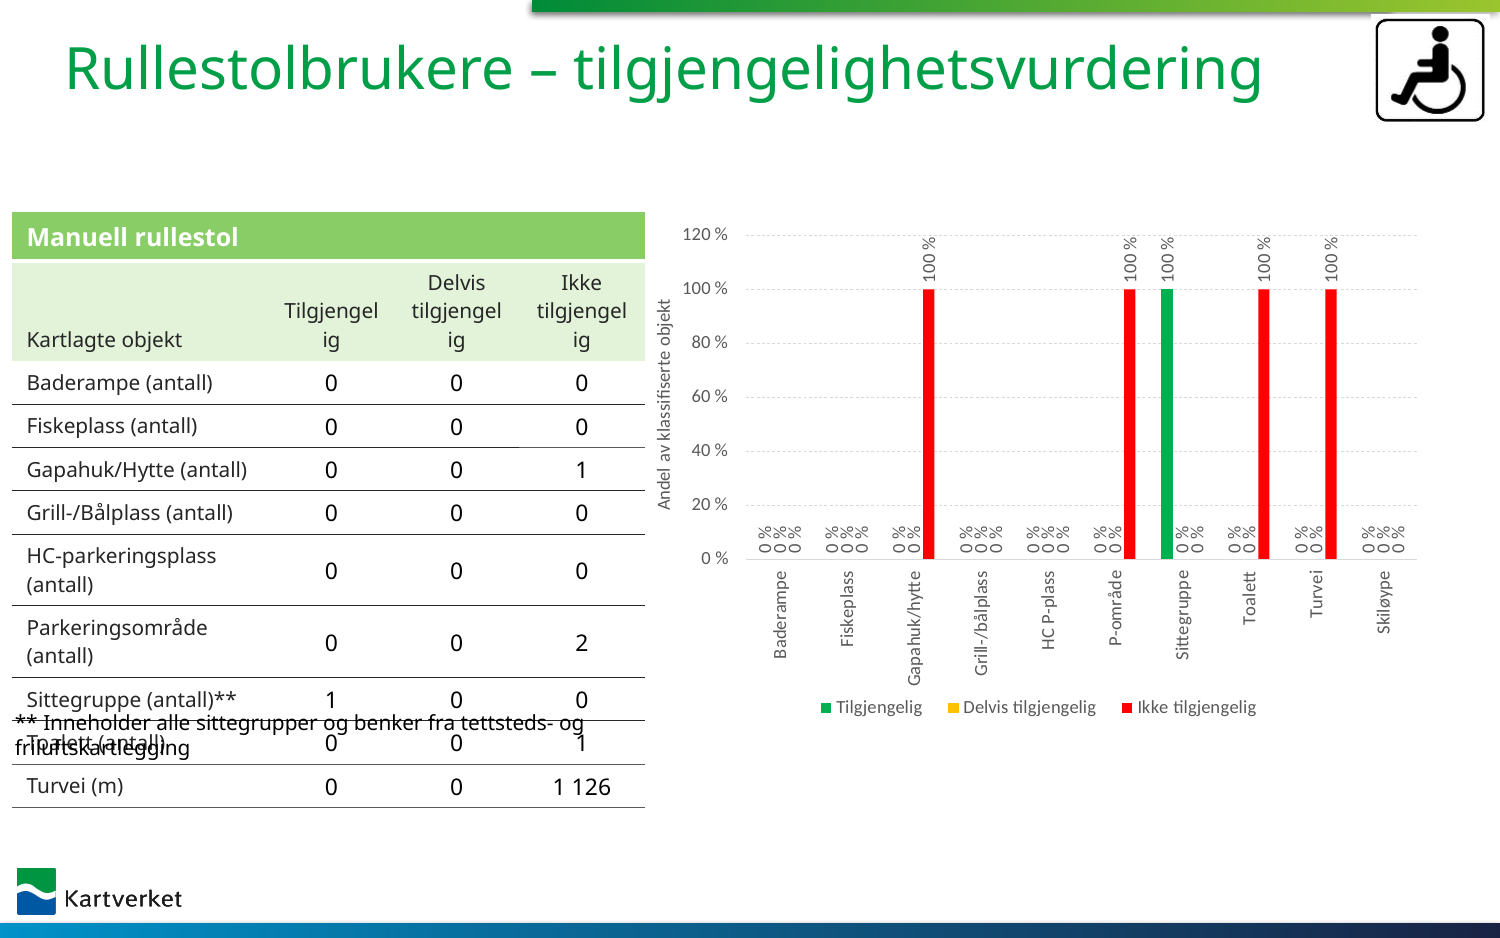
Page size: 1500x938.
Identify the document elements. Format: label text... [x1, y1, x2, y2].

table_cell 0 [394, 535, 519, 605]
table_cell 0 [394, 606, 519, 677]
table_cell Kartlagte objekt [12, 263, 269, 361]
table_cell 0 [394, 491, 519, 534]
table_cell 0 [394, 405, 519, 447]
picture [643, 218, 1427, 728]
table_cell 0 [269, 448, 394, 490]
table_cell Delvis tilgjengelig [394, 263, 519, 361]
picture [1371, 13, 1491, 127]
table_cell 0 [269, 491, 394, 534]
table_cell 0 [519, 405, 638, 447]
table_cell 0 [269, 361, 394, 404]
table_cell 0 [519, 678, 638, 702]
table_cell 0 [269, 768, 394, 807]
table_cell 0 [269, 405, 394, 447]
table_header Manuell rullestol [12, 212, 645, 259]
text_box ** Inneholder alle sittegrupper og benker fra tettsteds- og friluftskartlegging [0, 702, 745, 768]
table_cell 0 [519, 361, 638, 404]
table_cell 0 [519, 535, 638, 605]
table_cell Parkeringsområde (antall) [12, 606, 269, 677]
table_cell Ikke tilgjengelig [519, 263, 638, 361]
table_cell 1 126 [519, 768, 645, 807]
table_cell 0 [269, 606, 394, 677]
table_cell 0 [394, 678, 519, 702]
table_cell 1 [519, 448, 638, 490]
table_cell 0 [394, 448, 519, 490]
table_cell 0 [269, 535, 394, 605]
table_cell 0 [394, 361, 519, 404]
table_cell Tilgjengelig [269, 263, 394, 361]
table_cell 2 [519, 606, 638, 677]
table_cell Turvei (m) [12, 768, 269, 807]
table_cell 1 [269, 678, 394, 702]
table_cell Baderampe (antall) [12, 361, 269, 404]
table_cell 0 [519, 491, 638, 534]
text_box Rullestolbrukere – tilgjengelighetsvurdering [49, 12, 1372, 109]
table_cell HC-parkeringsplass (antall) [12, 535, 269, 605]
table_cell 0 [394, 768, 519, 807]
table_cell Gapahuk/Hytte (antall) [12, 448, 269, 490]
table_cell Sittegruppe (antall)** [12, 678, 269, 702]
table_cell Fiskeplass (antall) [12, 405, 269, 447]
table_cell Grill-/Bålplass (antall) [12, 491, 269, 534]
